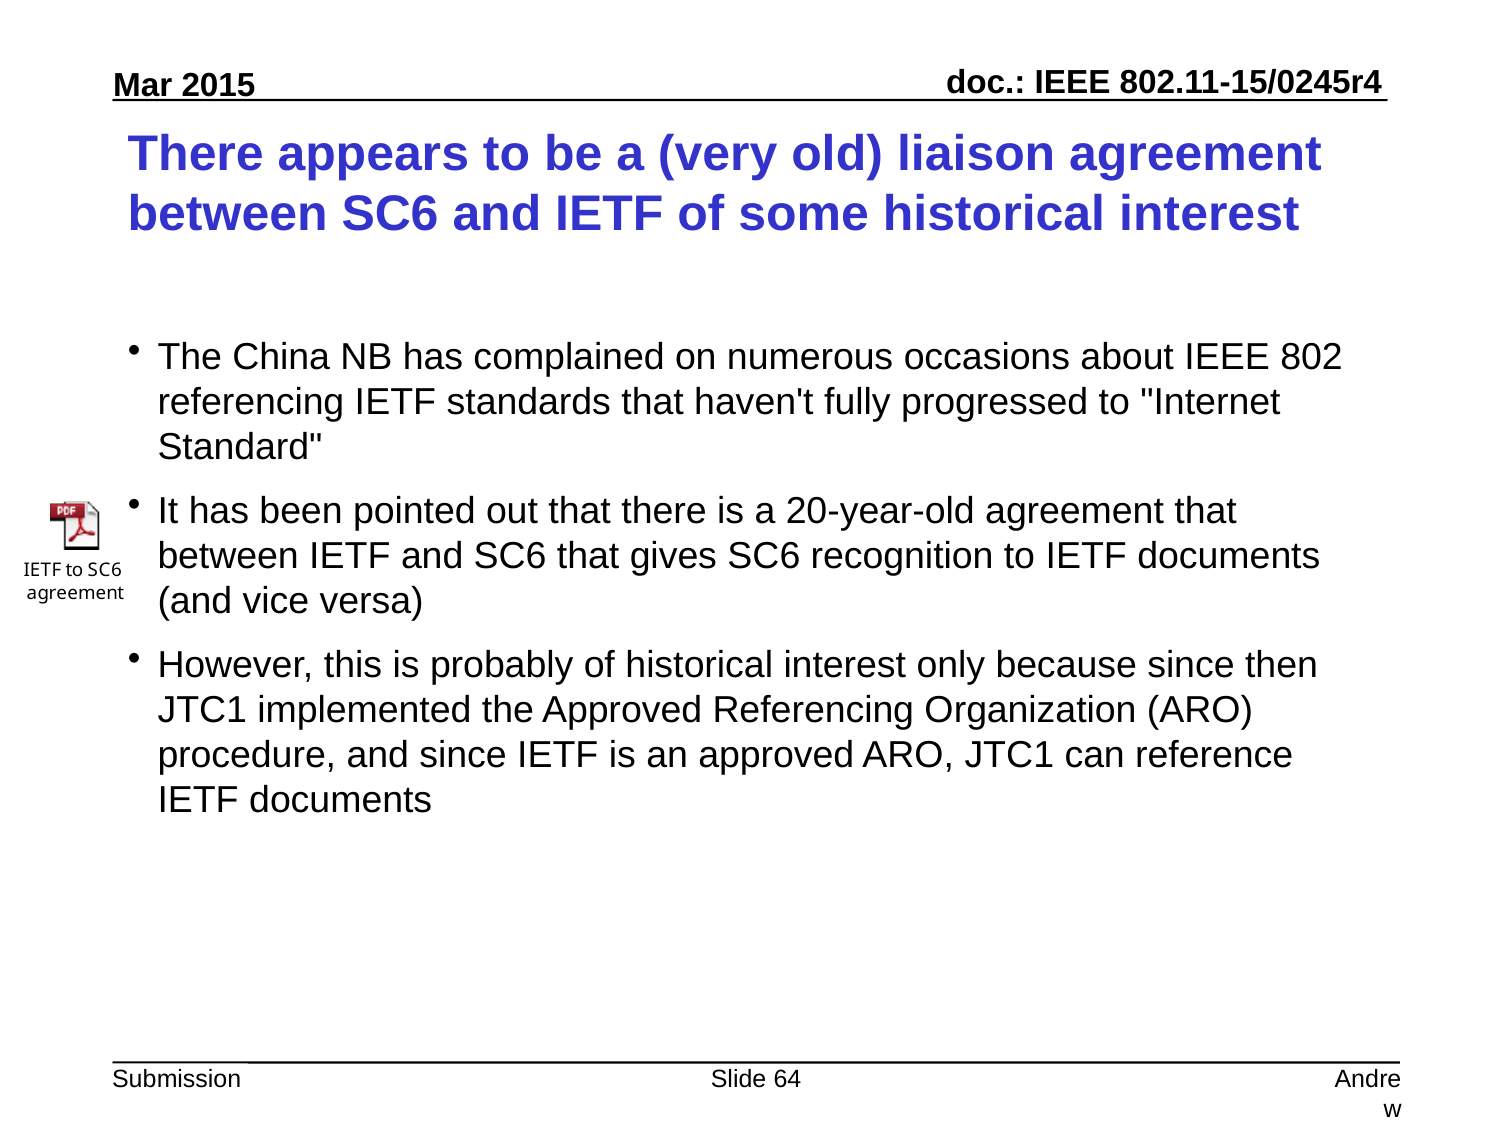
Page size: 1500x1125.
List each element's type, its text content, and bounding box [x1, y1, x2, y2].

title There appears to be a (very old) liaison agreement between SC6 and IETF of some historical interest [112, 112, 1388, 288]
footer Andrew Myles, Cisco [1320, 1061, 1402, 1093]
slide_number Slide 64 [709, 1061, 803, 1093]
list The China NB has complained on numerous occasions about IEEE 802 referencing IETF standards that haven't fully progressed to "Internet Standard" It has been pointed out that there is a 20-year-old agreement that between IETF and SC6 that gives SC6 recognition to IETF documents (and vice versa) However, this is probably of historical interest only because since then JTC1 implemented the Approved Referencing Organization (ARO) procedure, and since IETF is an approved ARO, JTC1 can reference IETF documents [112, 324, 1388, 1000]
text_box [0, 499, 151, 627]
